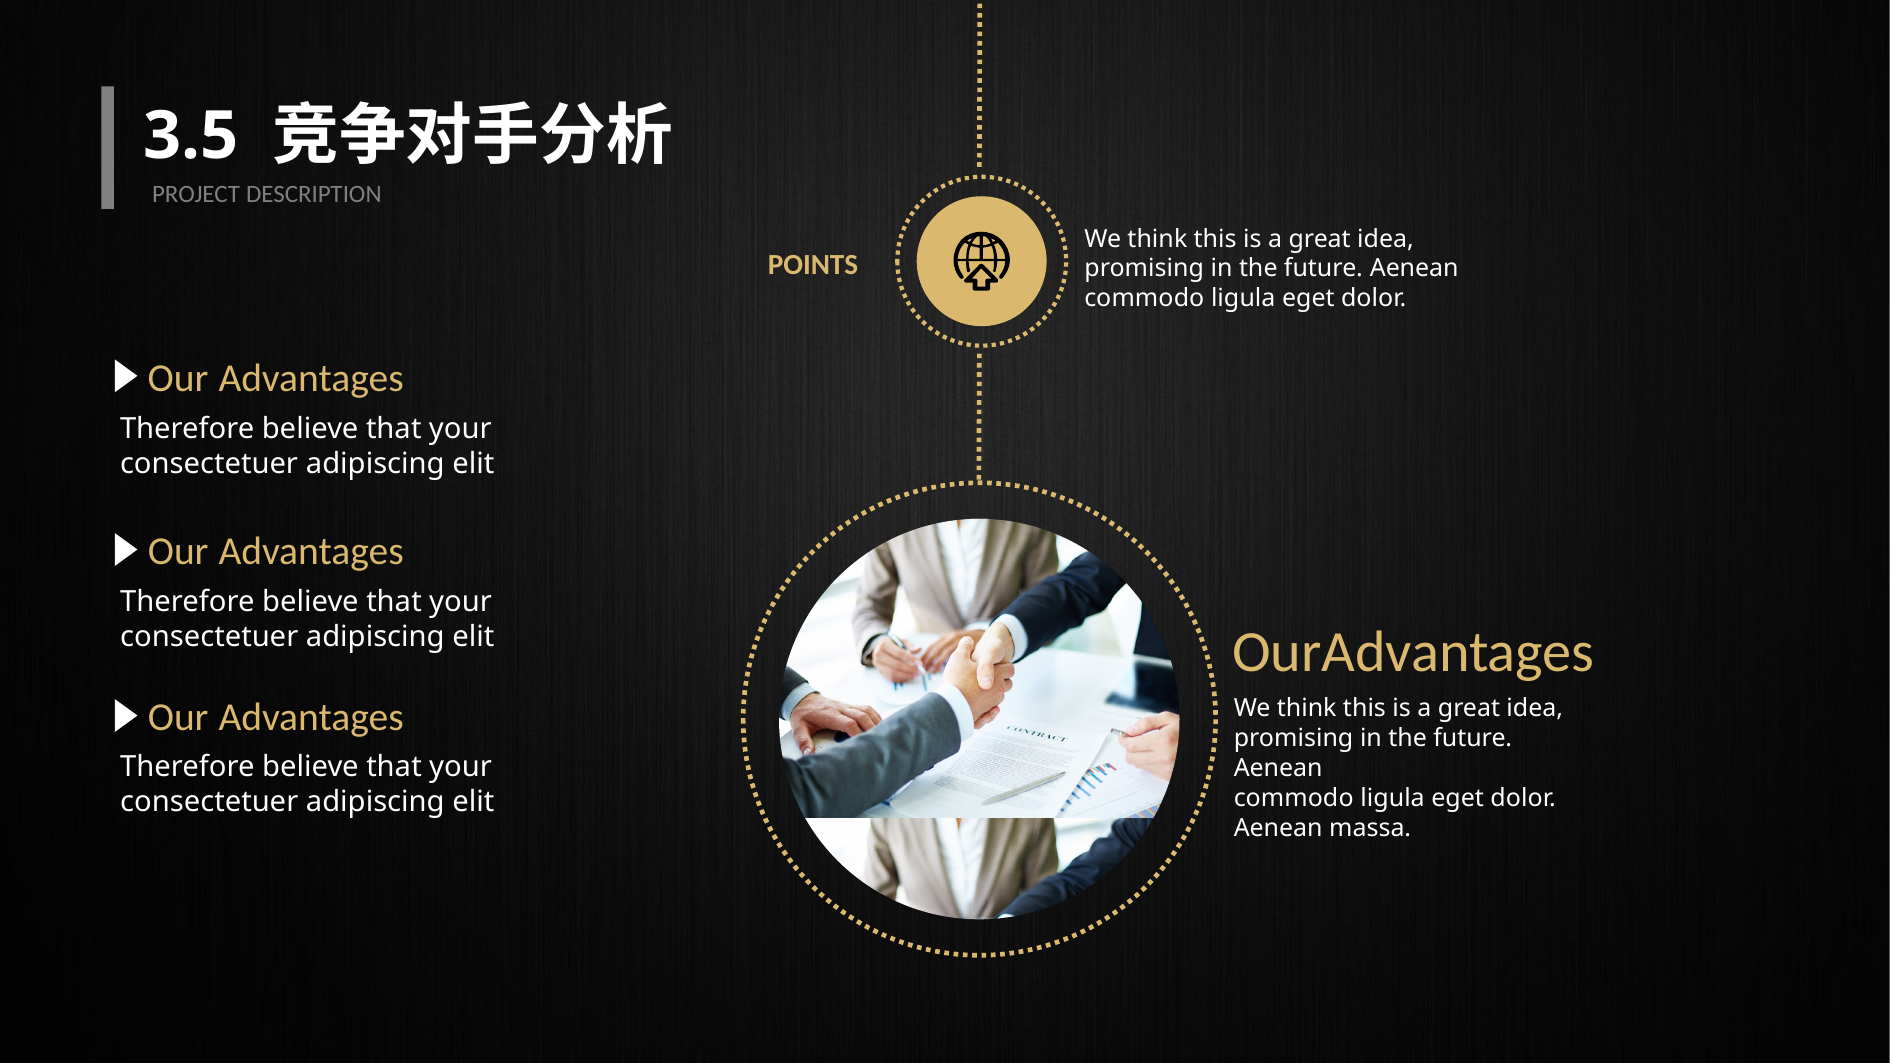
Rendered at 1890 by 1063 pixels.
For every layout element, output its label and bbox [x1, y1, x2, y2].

picture [0, 0, 1890, 1063]
text_box [742, 482, 1216, 956]
